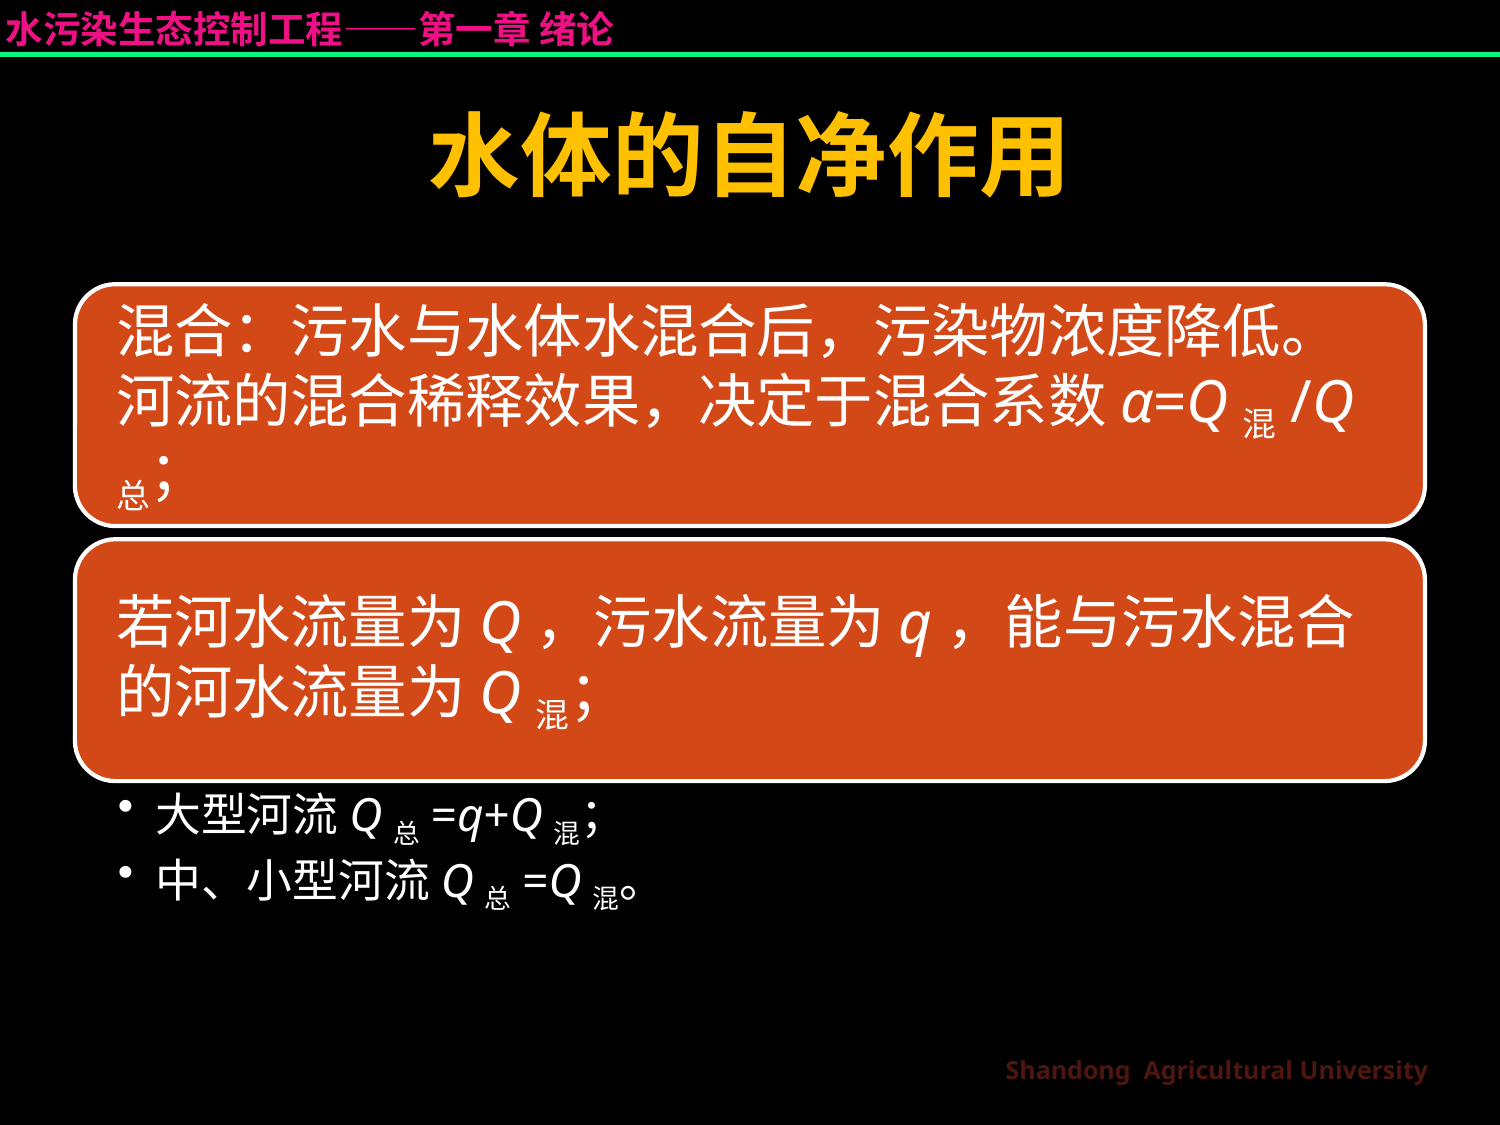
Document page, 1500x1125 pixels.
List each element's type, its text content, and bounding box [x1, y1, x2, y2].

title 水体的自净作用 [75, 59, 1425, 246]
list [74, 246, 1426, 990]
